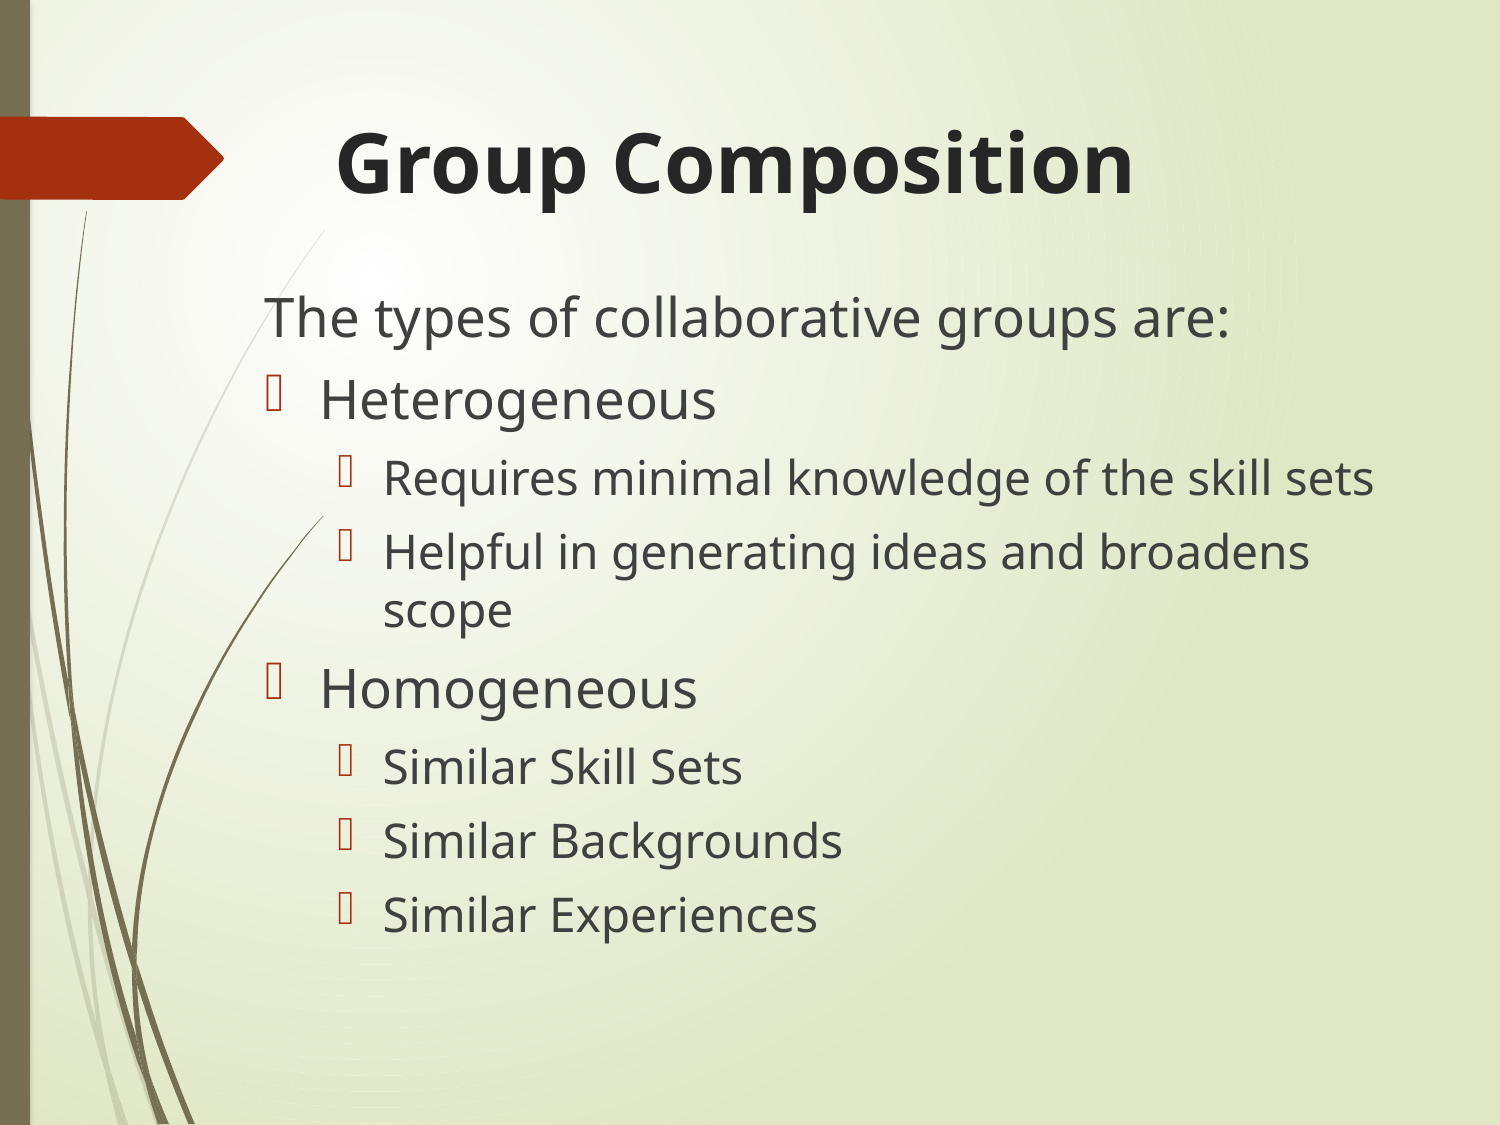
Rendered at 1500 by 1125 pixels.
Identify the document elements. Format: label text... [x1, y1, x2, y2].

title Group Composition [319, 102, 1400, 275]
list The types of collaborative groups are: Heterogeneous Requires minimal knowledge of the skill sets Helpful in generating ideas and broadens scope Homogeneous Similar Skill Sets Similar Backgrounds Similar Experiences [249, 275, 1400, 970]
